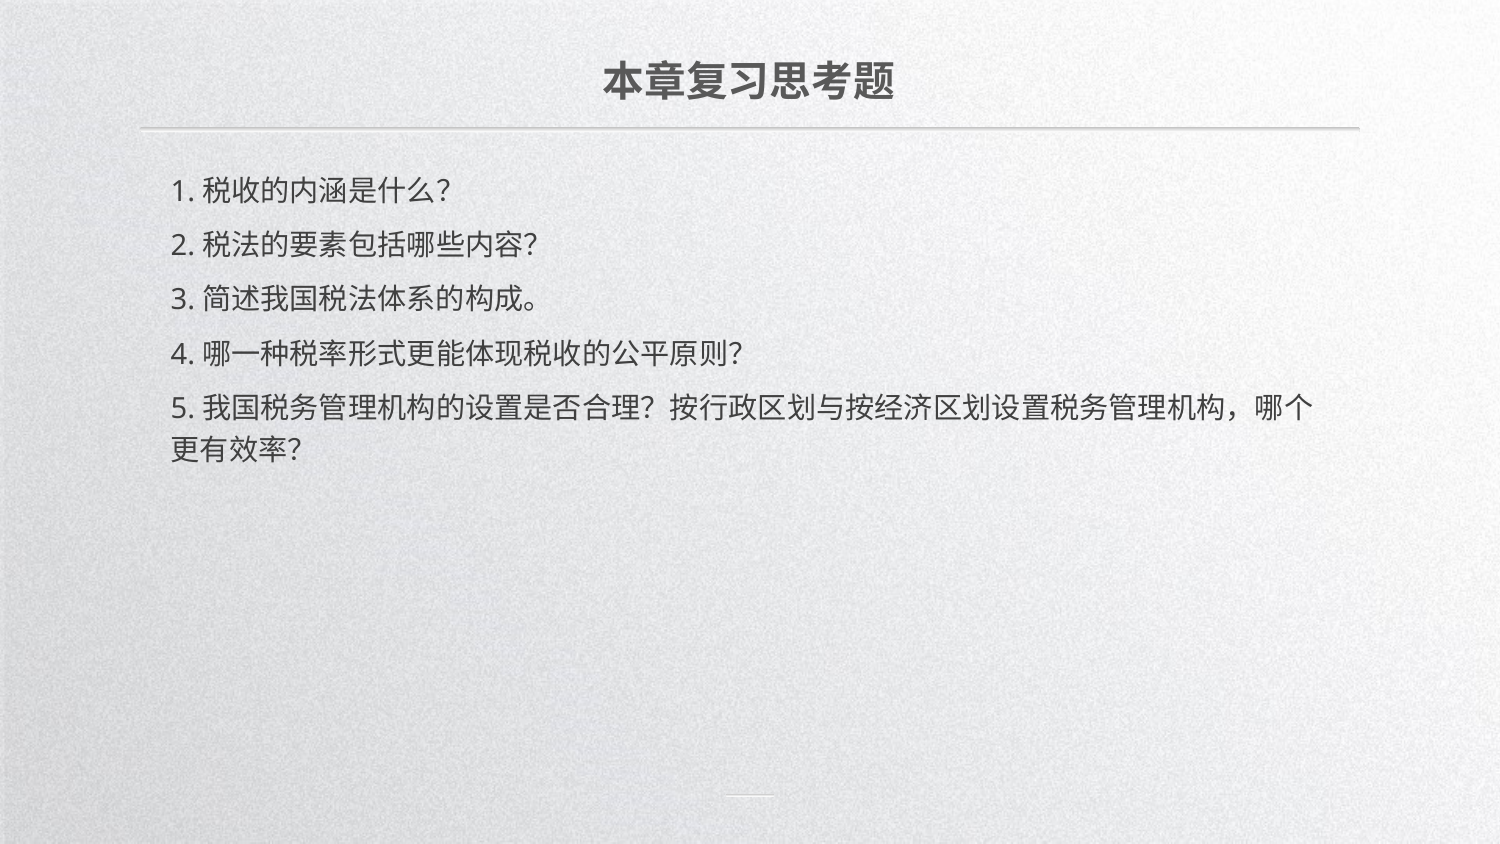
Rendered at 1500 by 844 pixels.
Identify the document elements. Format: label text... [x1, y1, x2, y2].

text_box 本章复习思考题 [459, 49, 1038, 111]
text_box 1.税收的内涵是什么？ 2.税法的要素包括哪些内容？ 3.简述我国税法体系的构成。 4.哪一种税率形式更能体现税收的公平原则？ 5.我国税务管理机构的设置是否合理？按行政区划与按经济区划设置税务管理机构，哪个更有效率？ [159, 159, 1341, 473]
picture [0, 0, 1500, 844]
